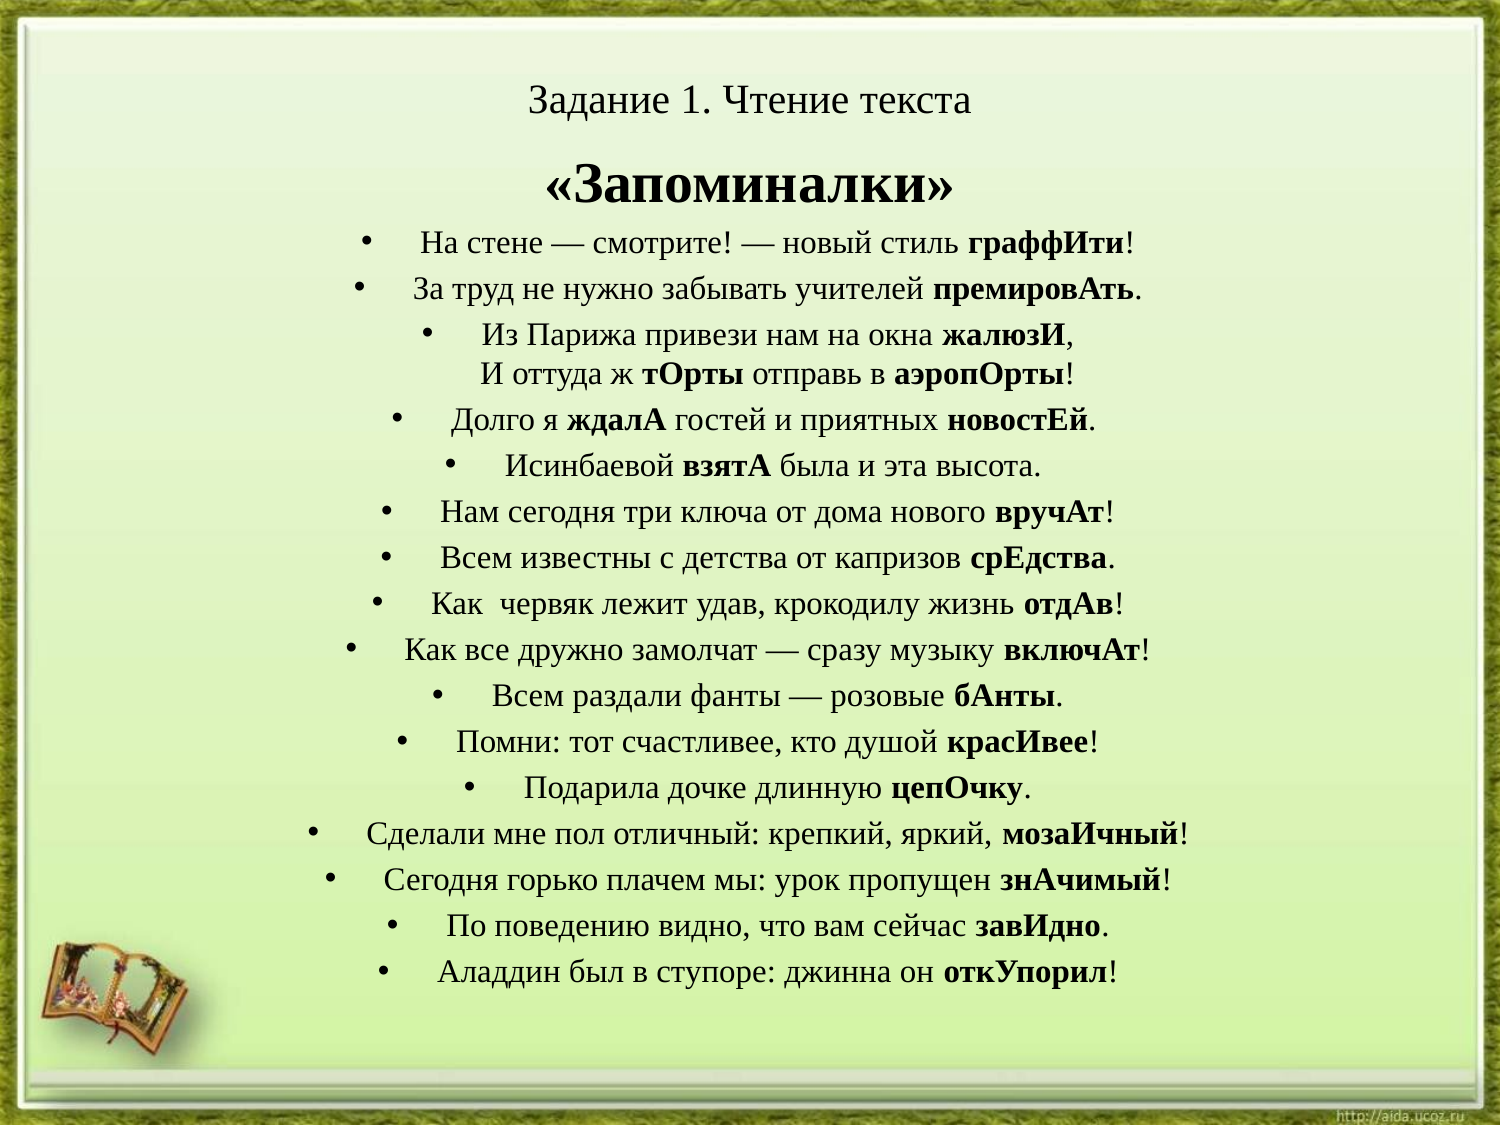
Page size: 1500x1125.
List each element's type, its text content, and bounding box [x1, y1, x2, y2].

picture [0, 0, 1500, 1125]
list «Запоминалки» На стене — смотрите! — новый стиль граффИти! За труд не нужно забывать учителей премировАть. Из Парижа привези нам на окна жалюзИ, И оттуда ж тОрты отправь в аэропОрты! Долго я ждалА гостей и приятных новостЕй. Исинбаевой взятА была и эта высота. Нам сегодня три ключа от дома нового вручАт! Всем известны с детства от капризов срЕдства. Как червяк лежит удав, крокодилу жизнь отдАв! Как все дружно замолчат — сразу музыку включАт! Всем раздали фанты — розовые бАнты. Помни: тот счастливее, кто душой красИвее! Подарила дочке длинную цепОчку. Сделали мне пол отличный: крепкий, яркий, мозаИчный! Сегодня горько плачем мы: урок пропущен знАчимый! По поведению видно, что вам сейчас завИдно. Аладдин был в ступоре: джинна он откУпорил! [75, 137, 1425, 1005]
title Задание 1. Чтение текста [75, 45, 1425, 137]
